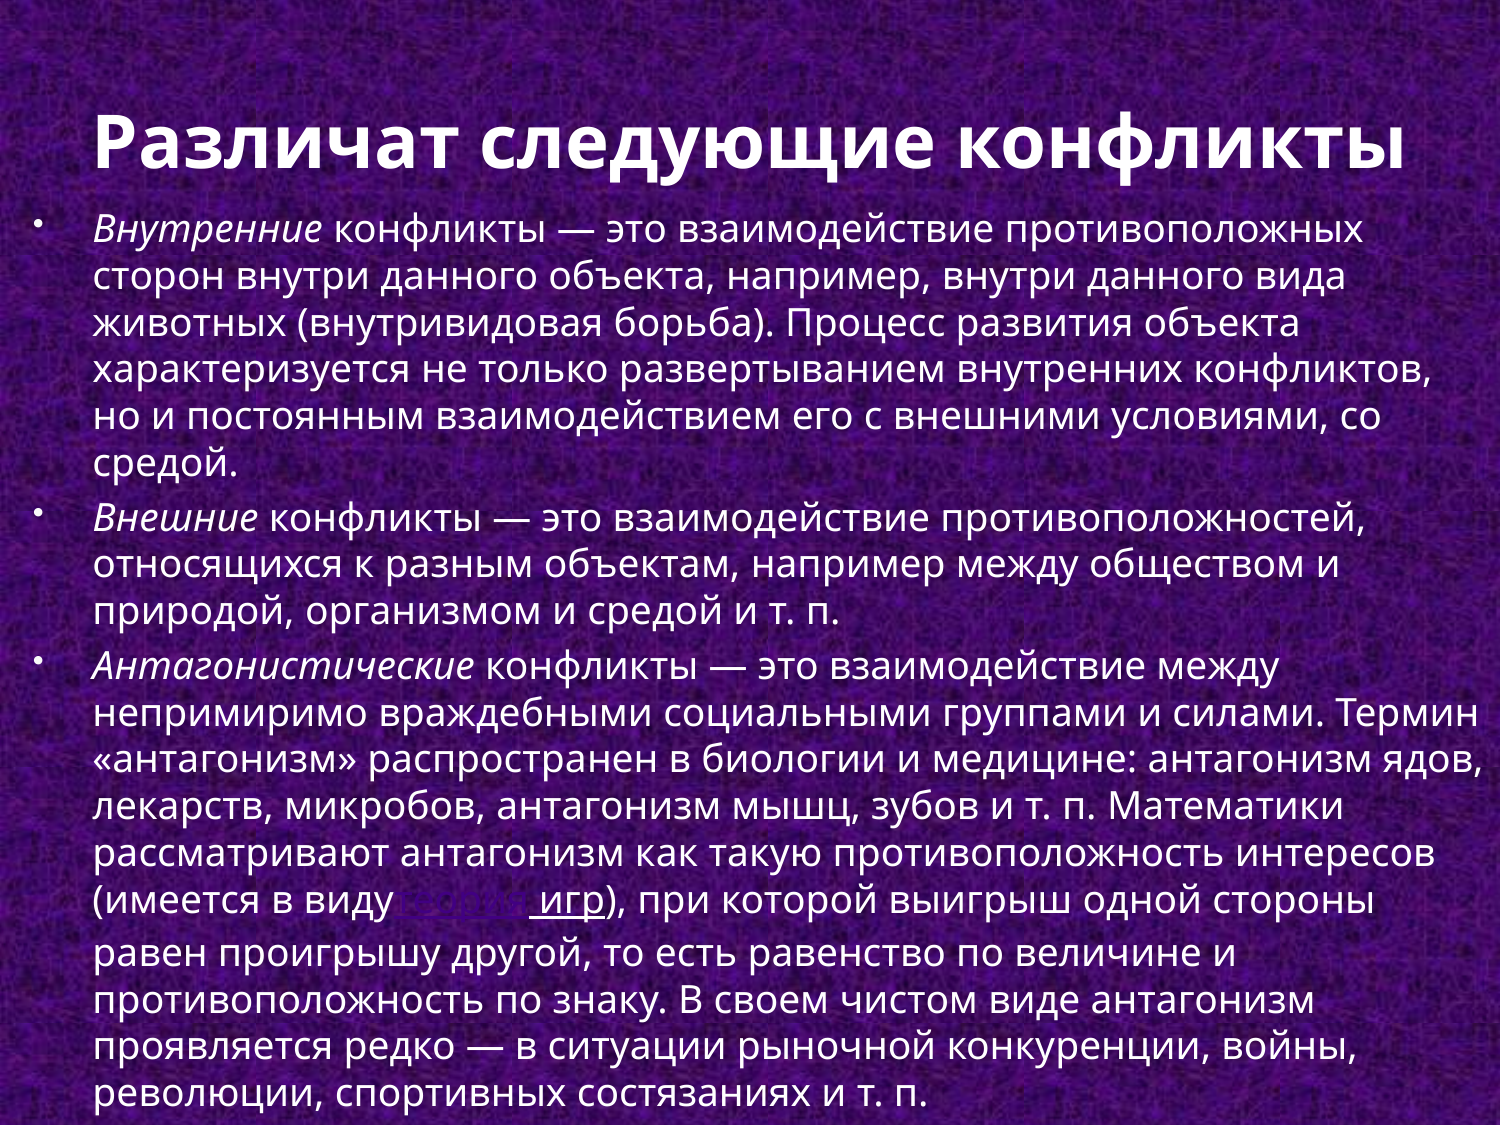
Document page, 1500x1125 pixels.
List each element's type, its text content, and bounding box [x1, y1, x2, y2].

picture [0, 0, 1500, 196]
list Внутренние конфликты — это взаимодействие противоположных сторон внутри данного объекта, например, внутри данного вида животных (внутривидовая борьба). Процесс развития объекта характеризуется не только развертыванием внутренних конфликтов, но и постоянным взаимодействием его с внешними условиями, со средой. Внешние конфликты — это взаимодействие противоположностей, относящихся к разным объектам, например между обществом и природой, организмом и средой и т. п. Антагонистические конфликты — это взаимодействие между непримиримо враждебными социальными группами и силами. Термин «антагонизм» распространен в биологии и медицине: антагонизм ядов, лекарств, микробов, антагонизм мышц, зубов и т. п. Математики рассматривают антагонизм как такую противоположность интересов (имеется в видутеория игр), при которой выигрыш одной стороны равен проигрышу другой, то есть равенство по величине и противоположность по знаку. В своем чистом виде антагонизм проявляется редко — в ситуации рыночной конкуренции, войны, революции, спортивных состязаниях и т. п. [0, 196, 1500, 1125]
title Различат следующие конфликты [75, 45, 1425, 196]
